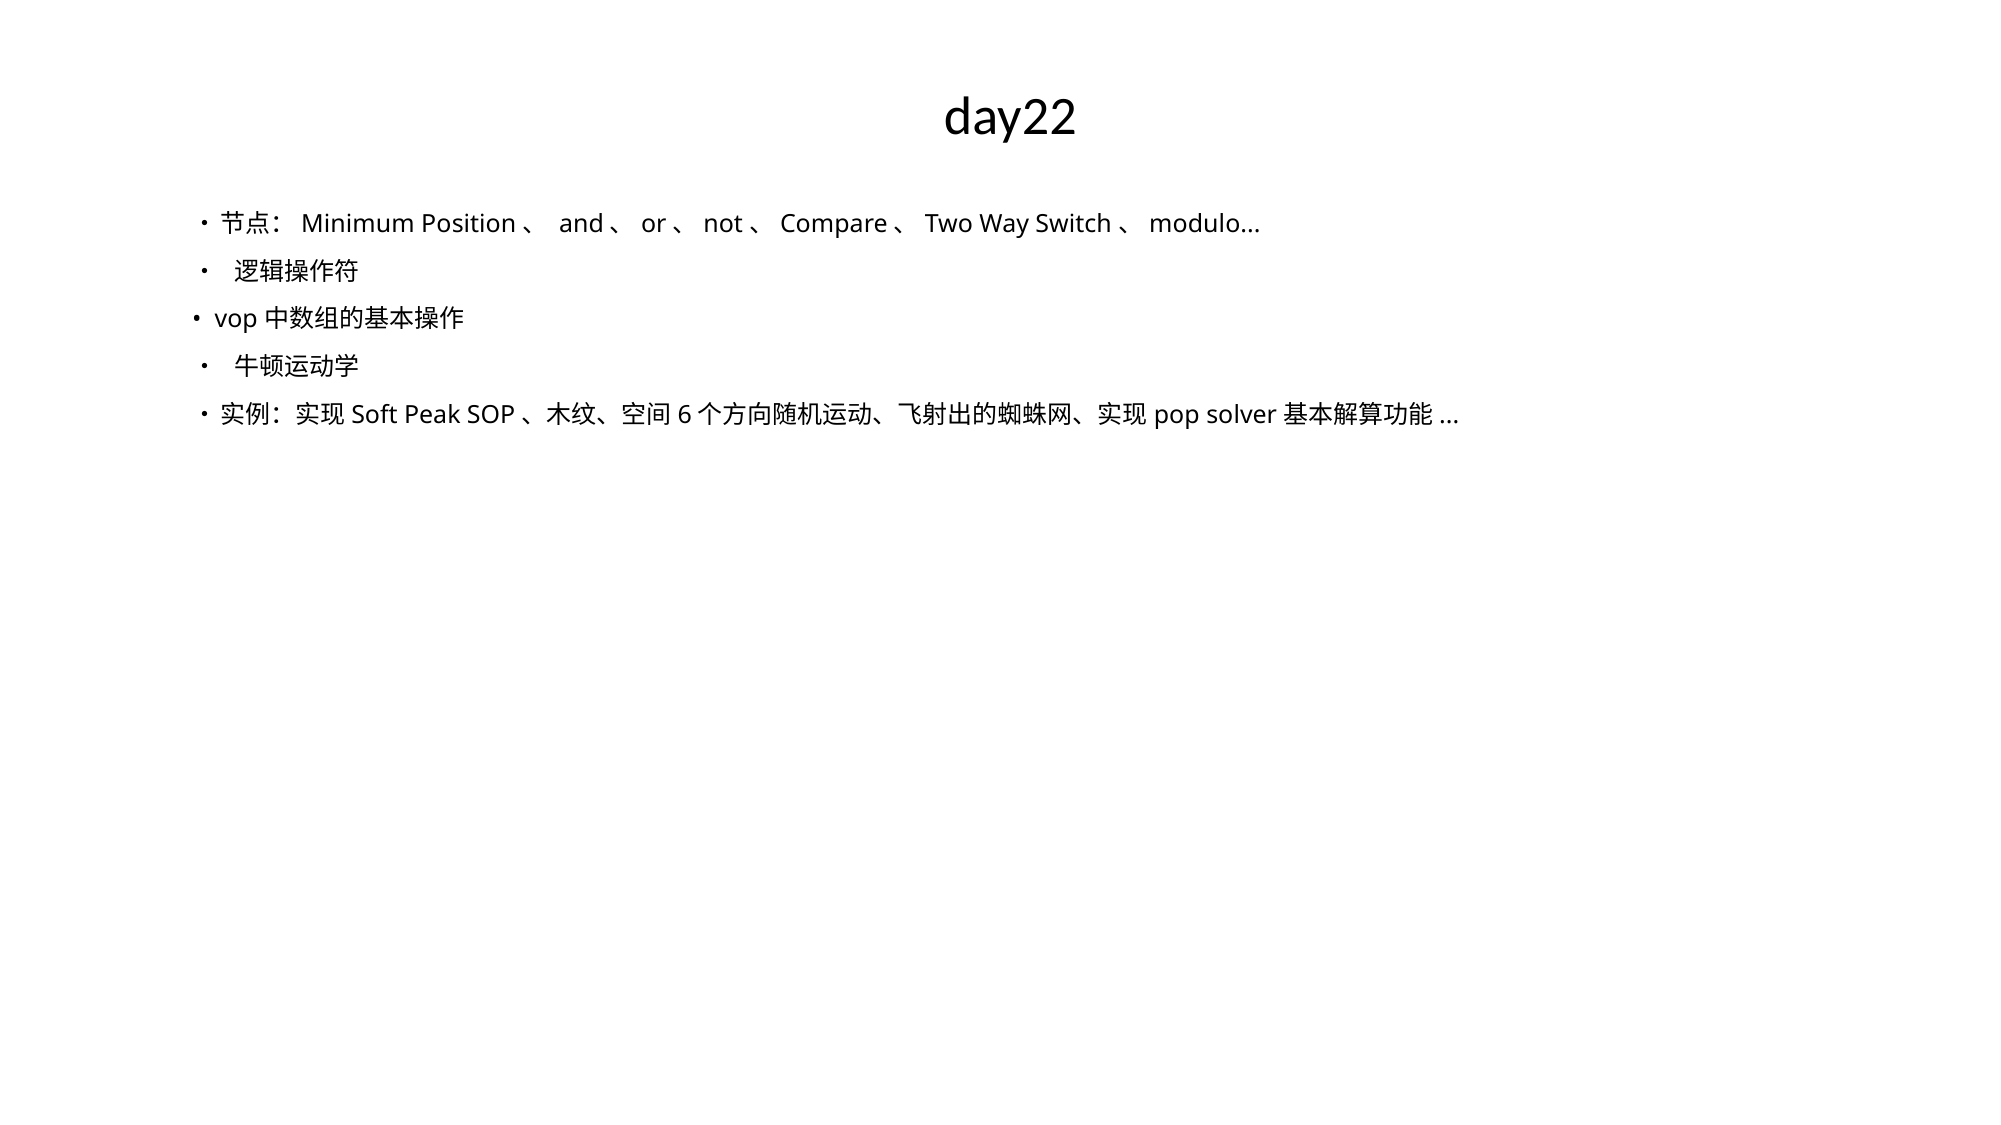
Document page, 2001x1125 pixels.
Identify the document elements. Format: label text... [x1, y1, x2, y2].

title day22 [711, 41, 1309, 154]
subtitle • 节点：Minimum Position、 and、or、not、Compare、Two Way Switch、modulo... • 逻辑操作符 • vop中数组的基本操作 • 牛顿运动学 • 实例：实现Soft Peak SOP、木纹、空间6个方向随机运动、飞射出的蜘蛛网、实现pop solver基本解算功能... [176, 203, 1815, 903]
